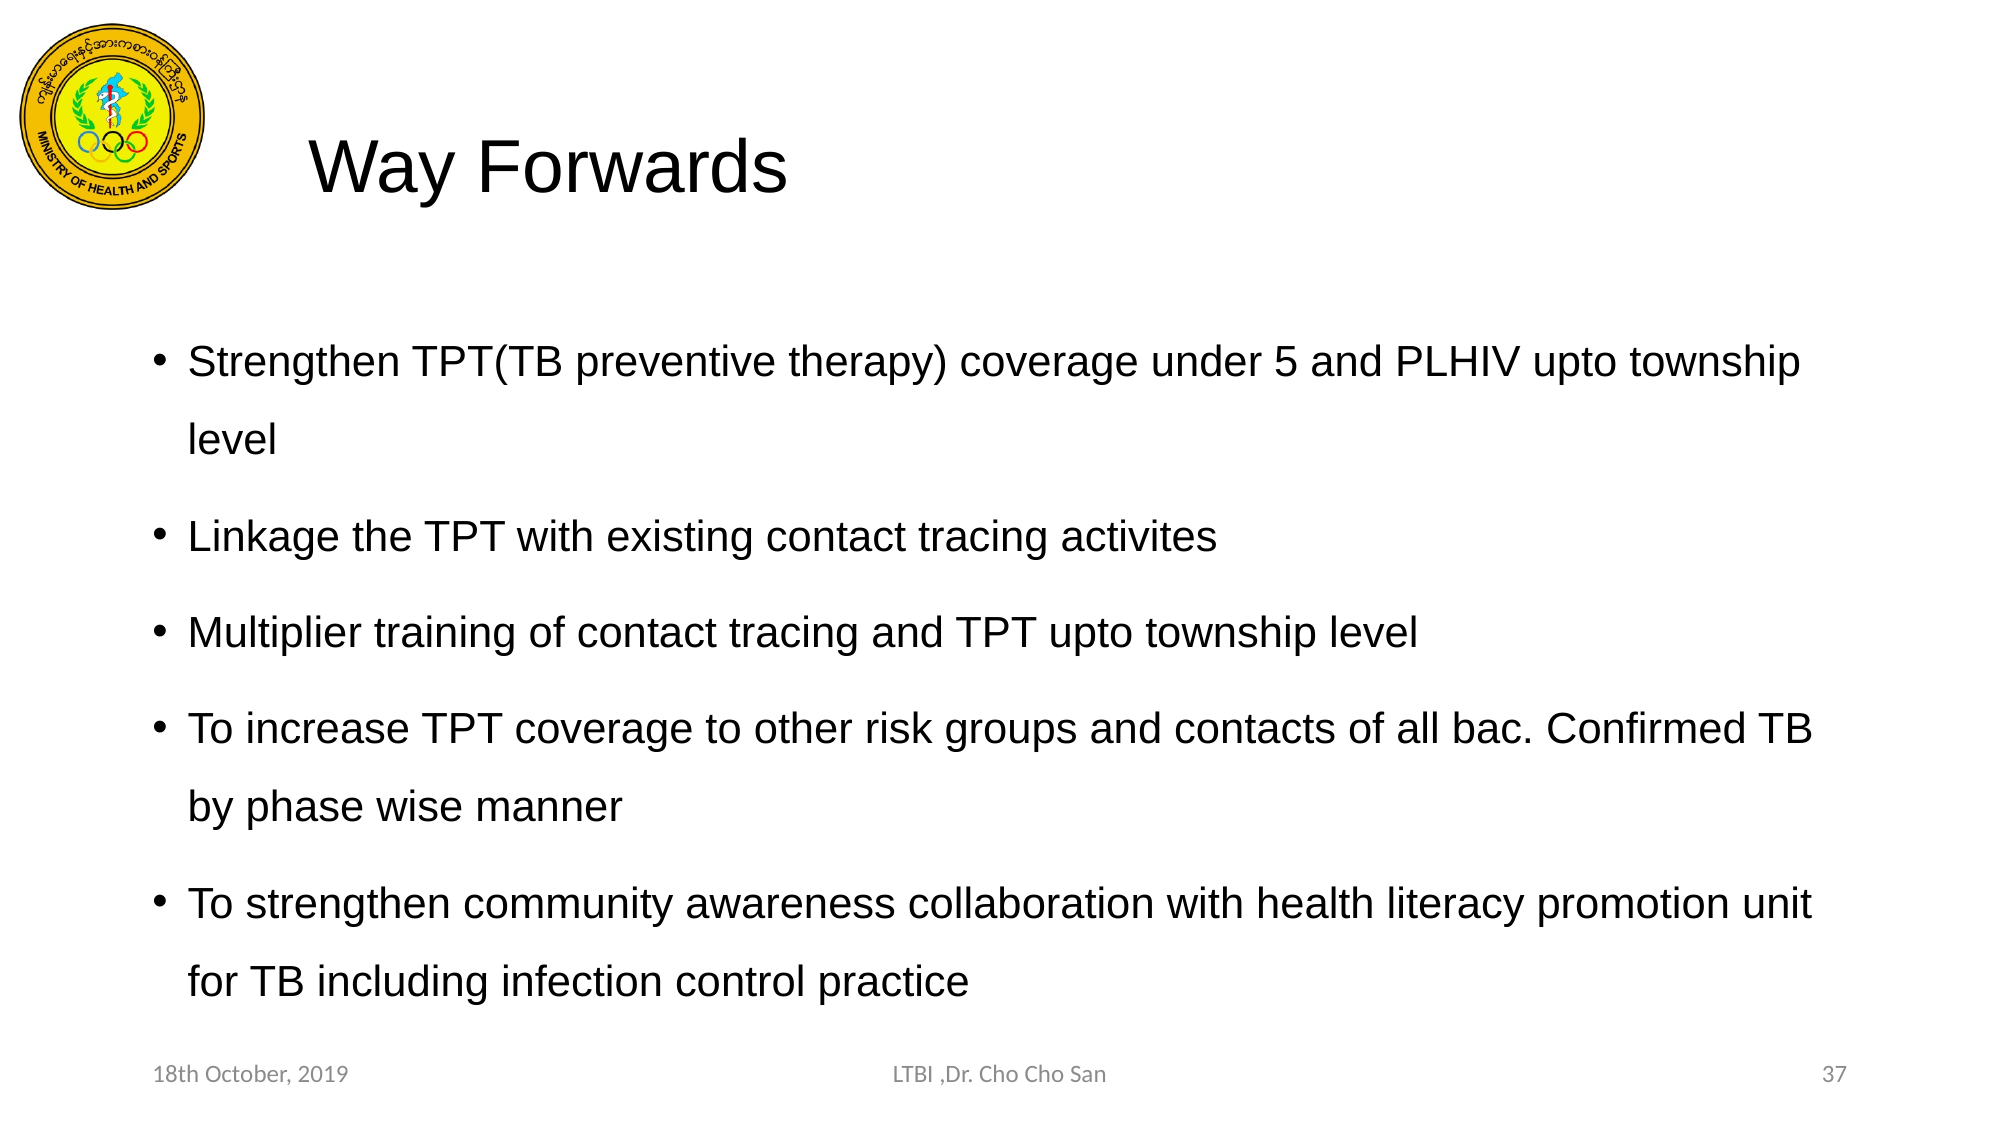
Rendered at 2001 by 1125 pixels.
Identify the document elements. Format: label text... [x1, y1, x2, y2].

footer LTBI ,Dr. Cho Cho San [662, 1042, 1338, 1103]
slide_number 37 [1412, 1042, 1863, 1103]
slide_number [137, 1042, 588, 1103]
list Strengthen TPT(TB preventive therapy) coverage under 5 and PLHIV upto township level Linkage the TPT with existing contact tracing activites Multiplier training of contact tracing and TPT upto township level To increase TPT coverage to other risk groups and contacts of all bac. Confirmed TB by phase wise manner To strengthen community awareness collaboration with health literacy promotion unit for TB including infection control practice [137, 299, 1863, 1014]
title Way Forwards [293, 59, 1859, 278]
picture [19, 23, 205, 210]
